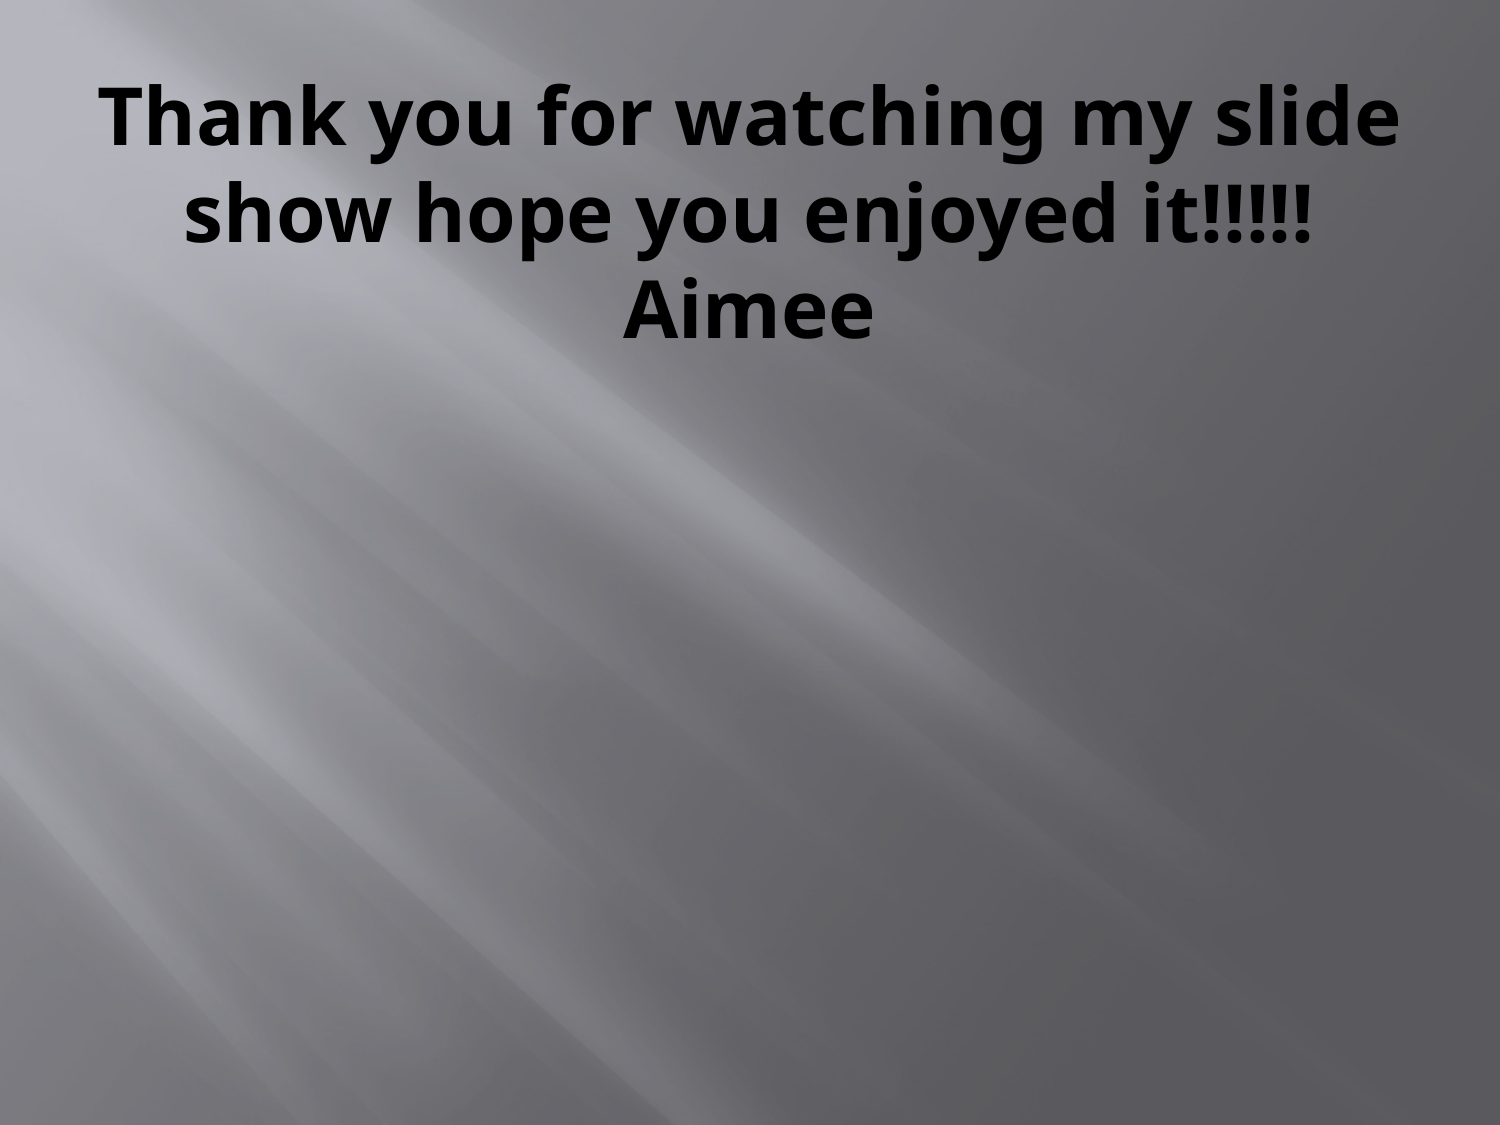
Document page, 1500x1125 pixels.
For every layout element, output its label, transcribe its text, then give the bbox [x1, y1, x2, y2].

title Thank you for watching my slide show hope you enjoyed it!!!!! Aimee [75, 45, 1425, 375]
